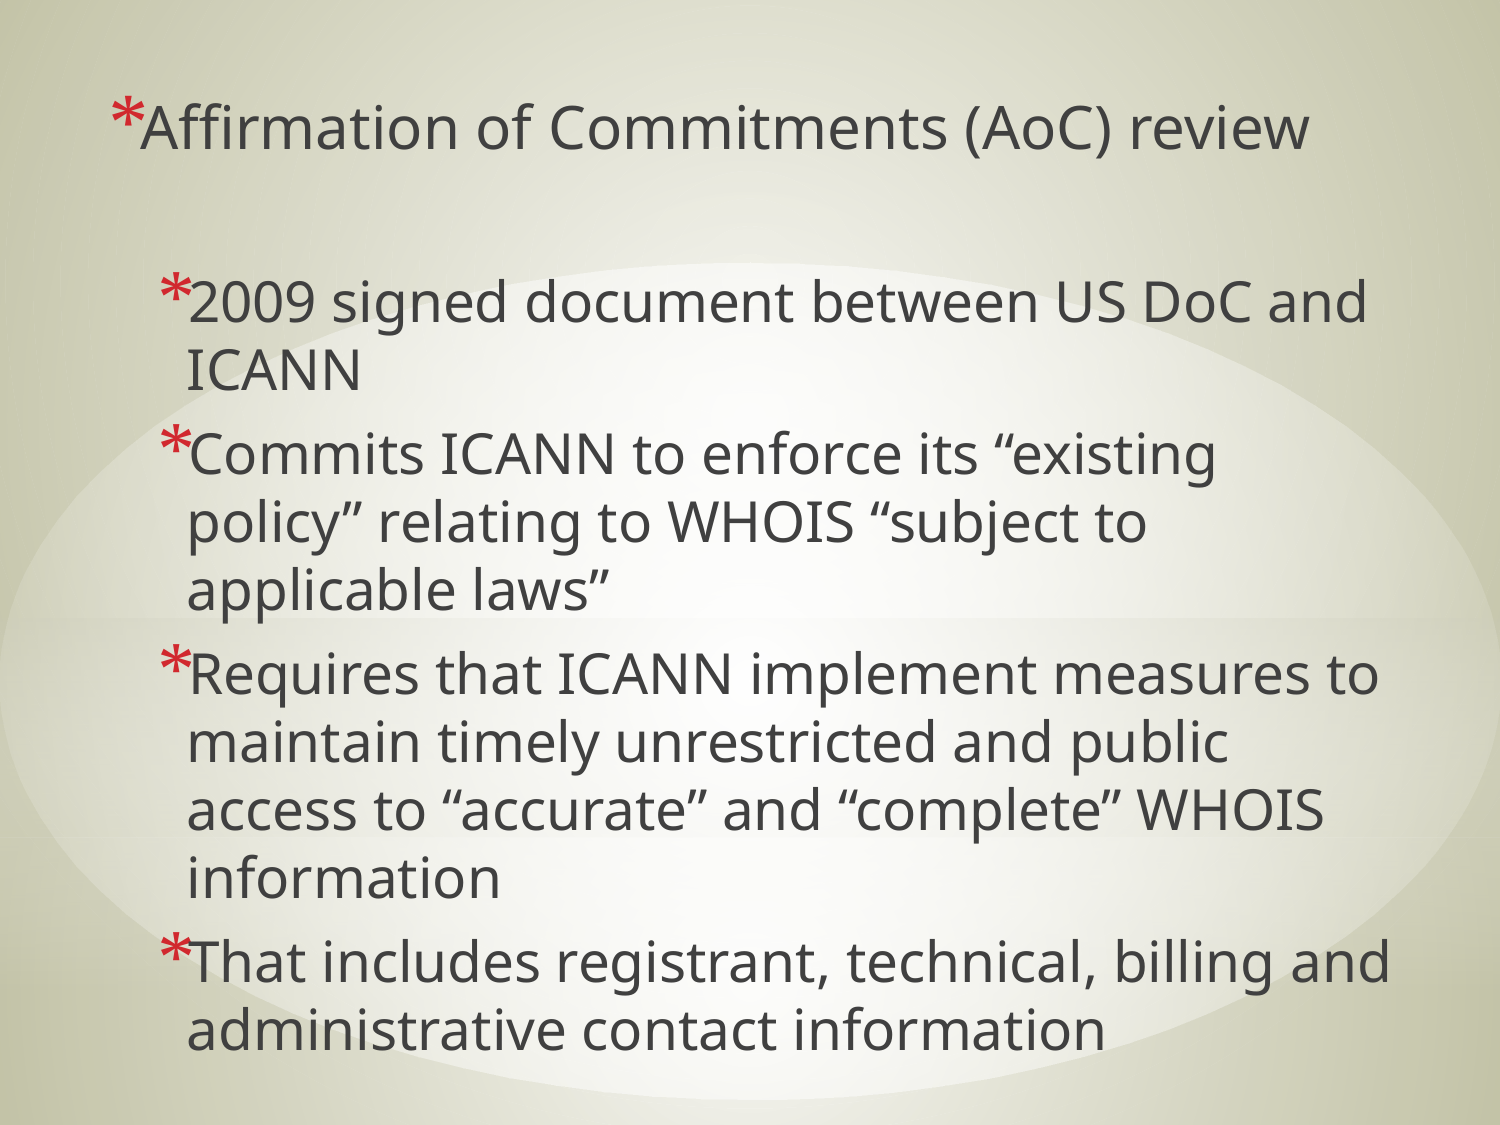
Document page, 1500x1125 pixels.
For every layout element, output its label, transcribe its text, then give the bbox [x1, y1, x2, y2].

list Affirmation of Commitments (AoC) review 2009 signed document between US DoC and ICANN Commits ICANN to enforce its “existing policy” relating to WHOIS “subject to applicable laws” Requires that ICANN implement measures to maintain timely unrestricted and public access to “accurate” and “complete” WHOIS information That includes registrant, technical, billing and administrative contact information [87, 81, 1419, 1079]
